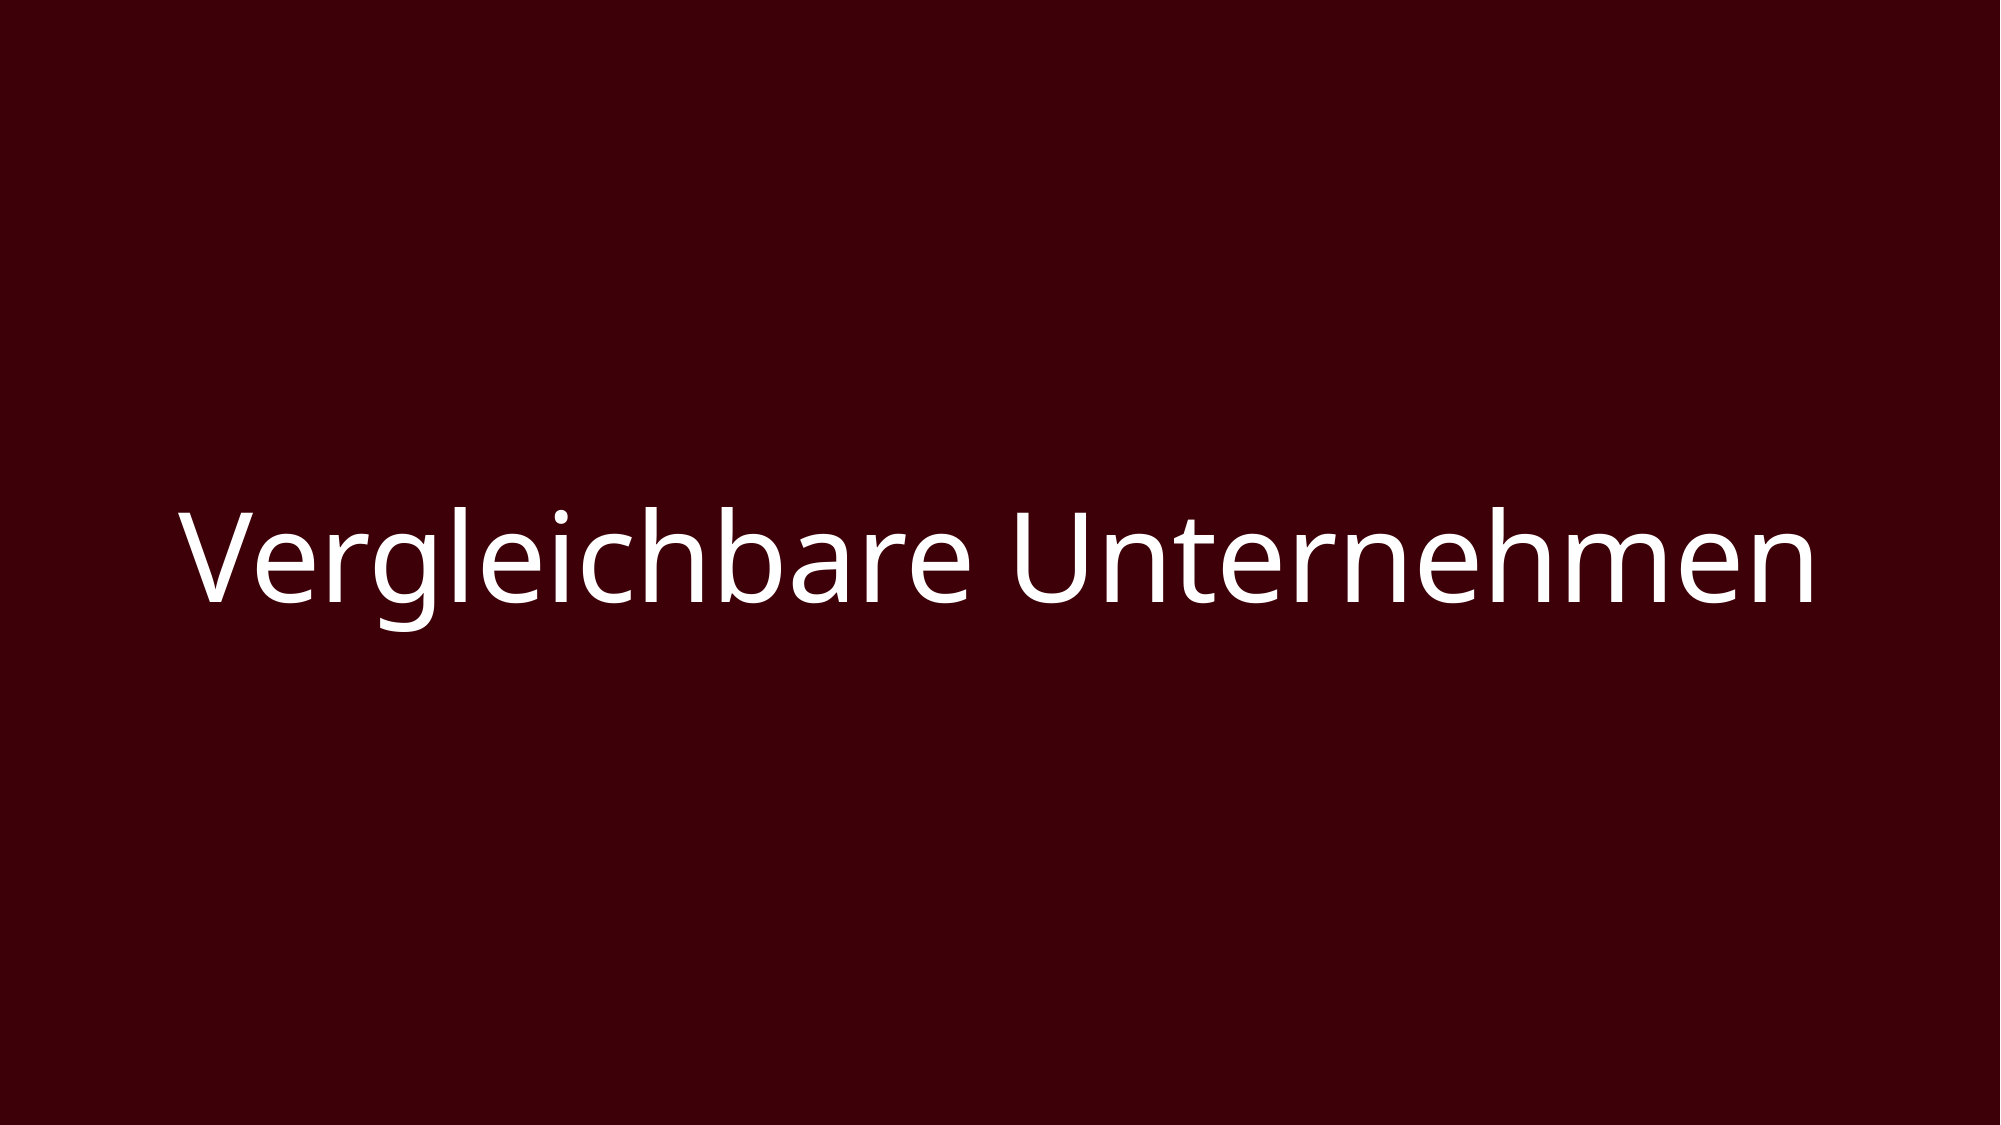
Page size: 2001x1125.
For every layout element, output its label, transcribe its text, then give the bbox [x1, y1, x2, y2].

title Vergleichbare Unternehmen [0, 0, 2000, 1125]
